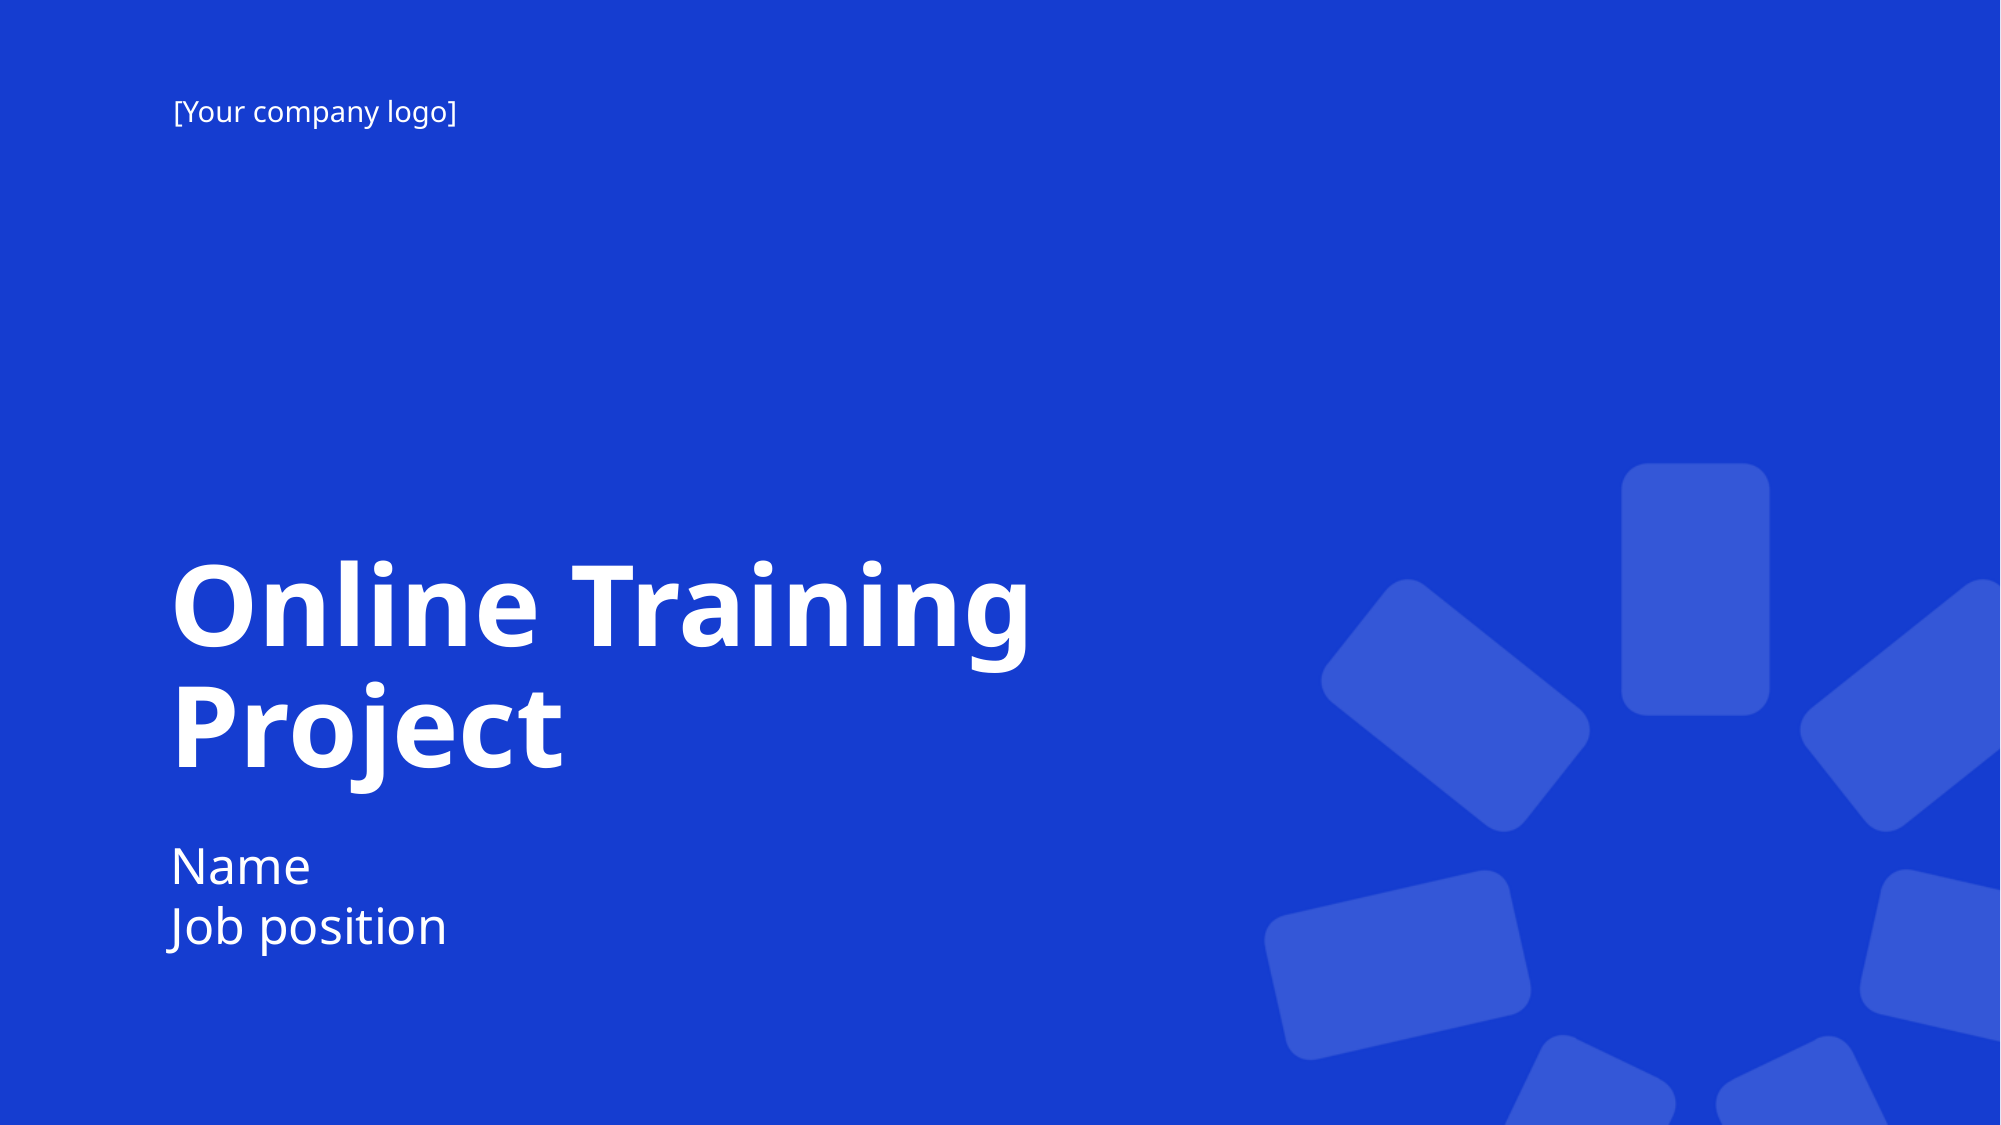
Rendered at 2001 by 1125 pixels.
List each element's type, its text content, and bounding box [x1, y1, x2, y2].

text_box Name Job position [155, 826, 877, 962]
picture [0, 0, 2001, 1125]
text_box Online Training Project [154, 542, 1169, 800]
text_box [Your company logo] [158, 85, 1219, 136]
